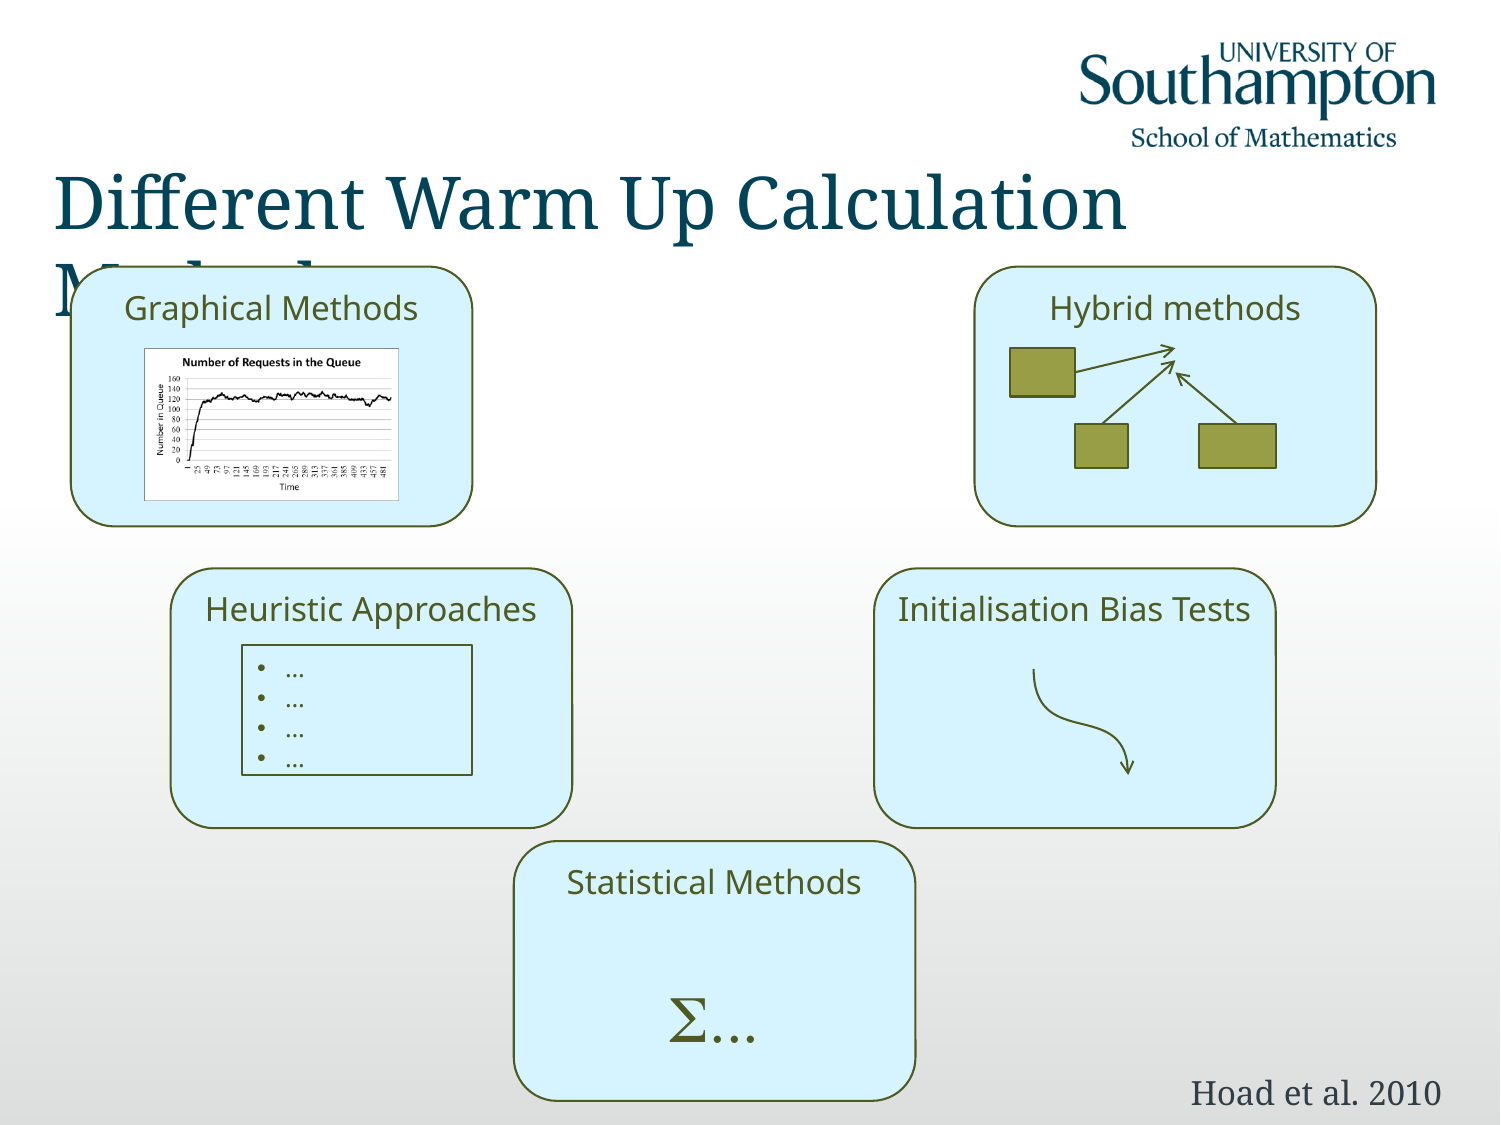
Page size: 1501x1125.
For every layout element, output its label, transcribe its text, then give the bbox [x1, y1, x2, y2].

text_box Hoad et al. 2010 [1175, 1064, 1458, 1120]
text_box [1009, 348, 1075, 397]
text_box Heuristic Approaches [170, 568, 573, 829]
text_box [1175, 372, 1238, 425]
title Different Warm Up Calculation Methods [53, 148, 1448, 256]
text_box [1074, 424, 1129, 468]
picture [1080, 42, 1436, 147]
picture [144, 347, 399, 501]
text_box Graphical Methods [70, 266, 473, 527]
text_box Hybrid methods [974, 266, 1377, 527]
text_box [1101, 359, 1176, 425]
text_box Statistical Methods S... [513, 841, 916, 1101]
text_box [1074, 347, 1176, 373]
picture [1296, 42, 1301, 51]
text_box Initialisation Bias Tests [874, 568, 1276, 829]
text_box [1198, 424, 1276, 468]
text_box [1027, 674, 1135, 770]
text_box … … … … [242, 645, 473, 775]
